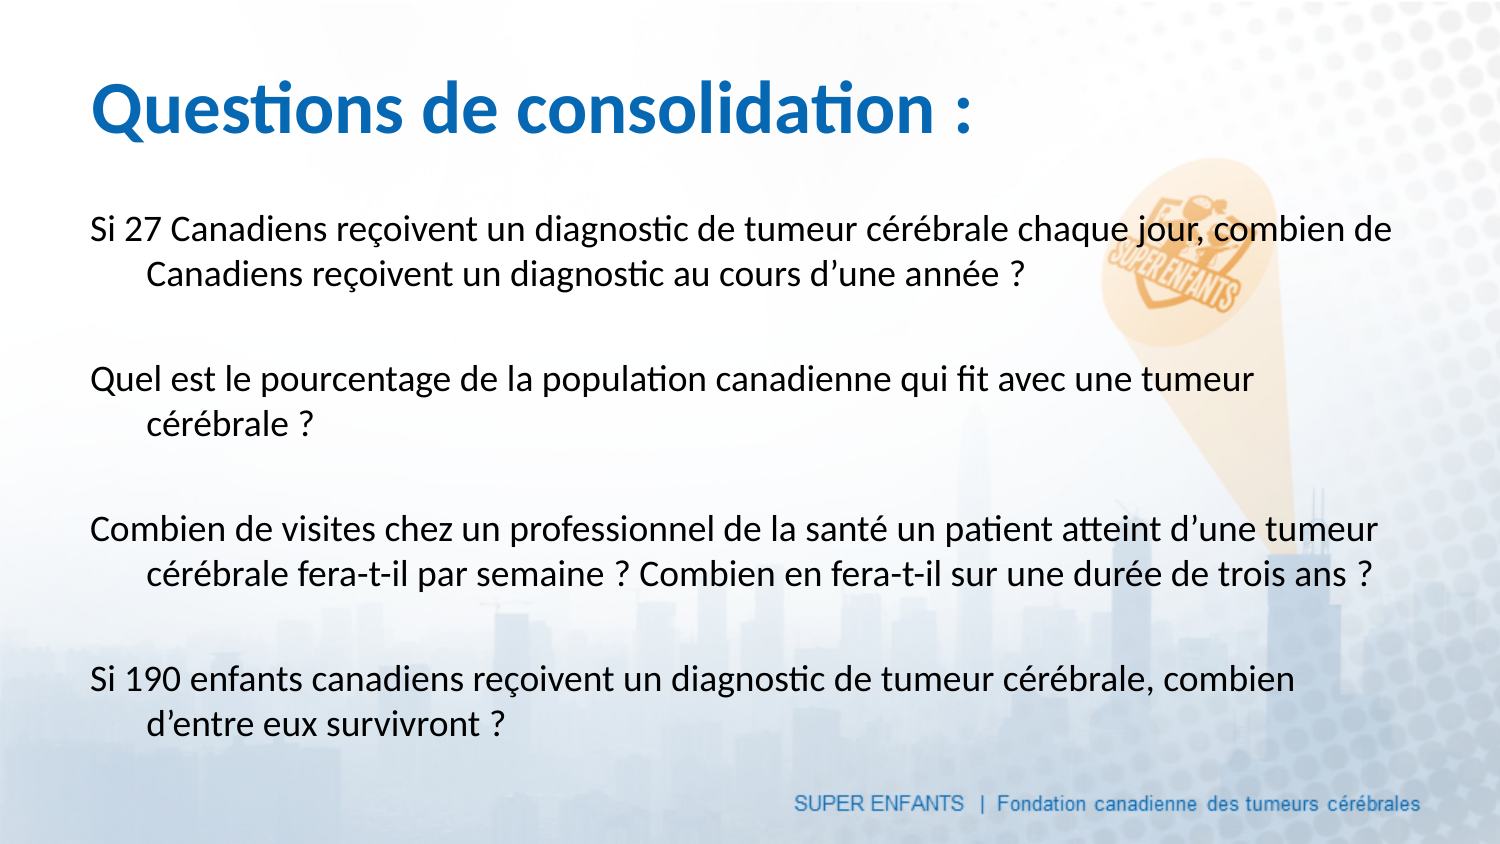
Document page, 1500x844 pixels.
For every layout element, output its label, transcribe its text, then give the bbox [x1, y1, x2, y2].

picture [0, 0, 1500, 844]
list Si 27 Canadiens reçoivent un diagnostic de tumeur cérébrale chaque jour, combien de Canadiens reçoivent un diagnostic au cours d’une année ? Quel est le pourcentage de la population canadienne qui fit avec une tumeur cérébrale ? Combien de visites chez un professionnel de la santé un patient atteint d’une tumeur cérébrale fera-t-il par semaine ? Combien en fera-t-il sur une durée de trois ans ? Si 190 enfants canadiens reçoivent un diagnostic de tumeur cérébrale, combien d’entre eux survivront ? [74, 196, 1426, 754]
title Questions de consolidation : [76, 33, 1426, 175]
